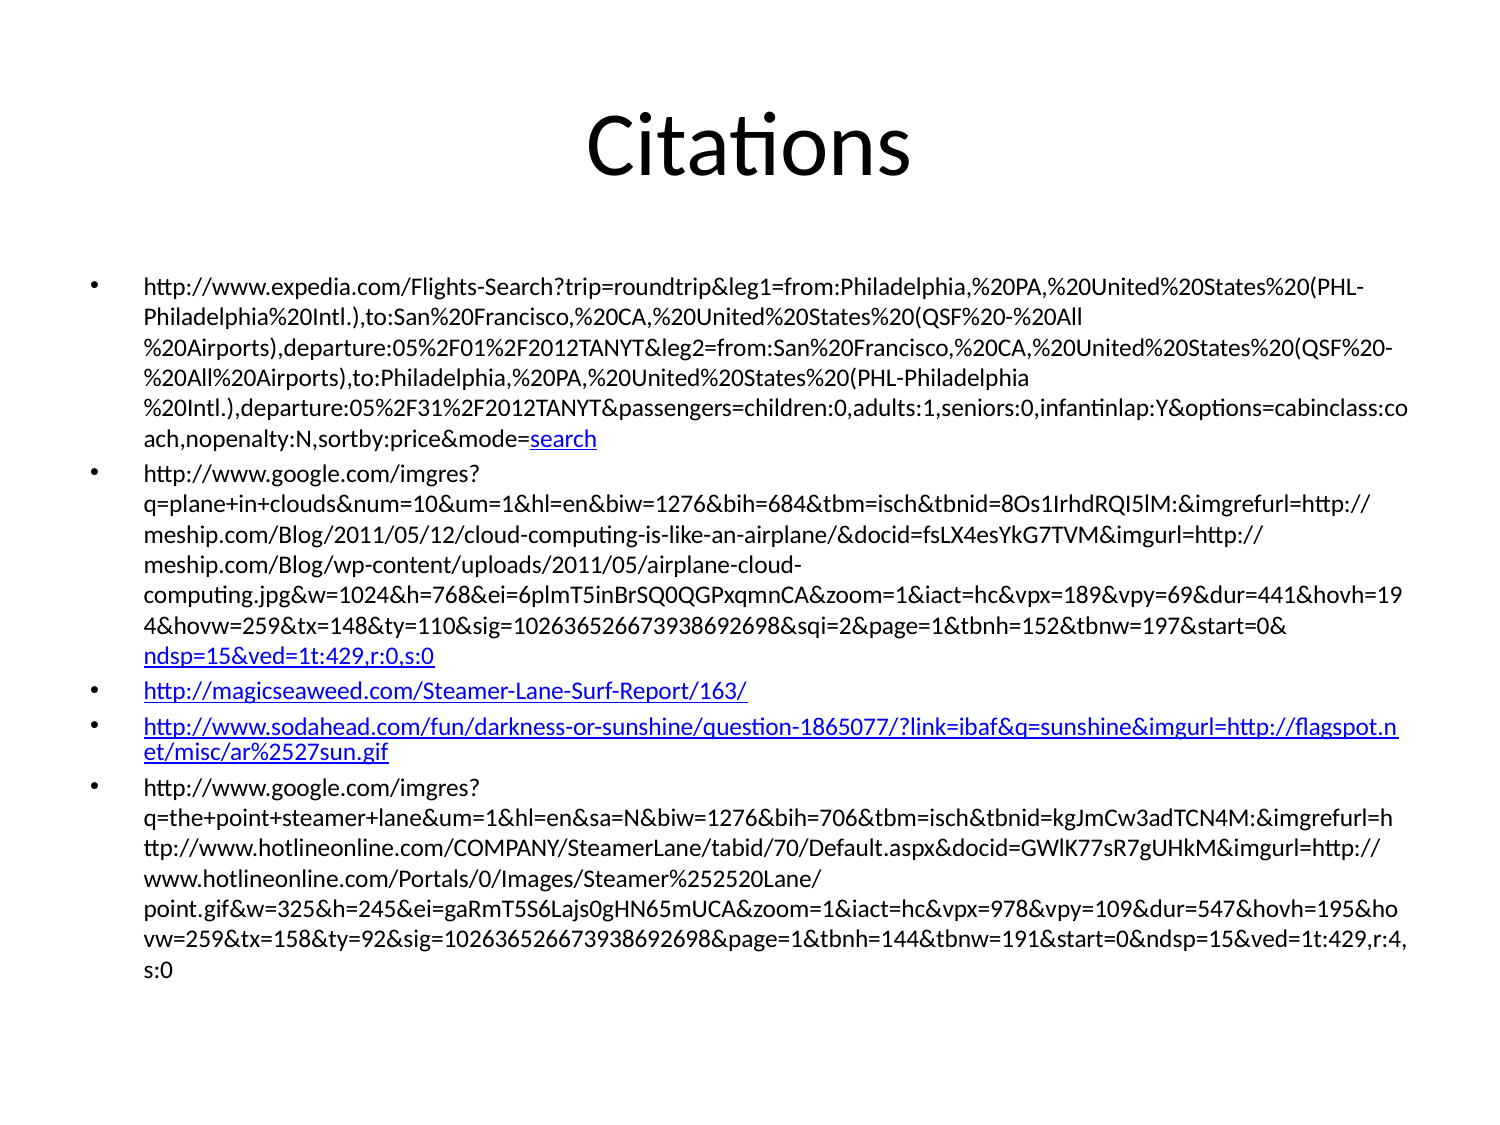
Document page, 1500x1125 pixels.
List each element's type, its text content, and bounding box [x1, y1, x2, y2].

list http://www.expedia.com/Flights-Search?trip=roundtrip&leg1=from:Philadelphia,%20PA,%20United%20States%20(PHL-Philadelphia%20Intl.),to:San%20Francisco,%20CA,%20United%20States%20(QSF%20-%20All%20Airports),departure:05%2F01%2F2012TANYT&leg2=from:San%20Francisco,%20CA,%20United%20States%20(QSF%20-%20All%20Airports),to:Philadelphia,%20PA,%20United%20States%20(PHL-Philadelphia%20Intl.),departure:05%2F31%2F2012TANYT&passengers=children:0,adults:1,seniors:0,infantinlap:Y&options=cabinclass:coach,nopenalty:N,sortby:price&mode=search http://www.google.com/imgres?q=plane+in+clouds&num=10&um=1&hl=en&biw=1276&bih=684&tbm=isch&tbnid=8Os1IrhdRQI5lM:&imgrefurl=http://meship.com/Blog/2011/05/12/cloud-computing-is-like-an-airplane/&docid=fsLX4esYkG7TVM&imgurl=http://meship.com/Blog/wp-content/uploads/2011/05/airplane-cloud-computing.jpg&w=1024&h=768&ei=6plmT5inBrSQ0QGPxqmnCA&zoom=1&iact=hc&vpx=189&vpy=69&dur=441&hovh=194&hovw=259&tx=148&ty=110&sig=102636526673938692698&sqi=2&page=1&tbnh=152&tbnw=197&start=0&ndsp=15&ved=1t:429,r:0,s:0 http://magicseaweed.com/Steamer-Lane-Surf-Report/163/ http://www.sodahead.com/fun/darkness-or-sunshine/question-1865077/?link=ibaf&q=sunshine&imgurl=http://flagspot.net/misc/ar%2527sun.gif http://www.google.com/imgres?q=the+point+steamer+lane&um=1&hl=en&sa=N&biw=1276&bih=706&tbm=isch&tbnid=kgJmCw3adTCN4M:&imgrefurl=http://www.hotlineonline.com/COMPANY/SteamerLane/tabid/70/Default.aspx&docid=GWlK77sR7gUHkM&imgurl=http://www.hotlineonline.com/Portals/0/Images/Steamer%252520Lane/point.gif&w=325&h=245&ei=gaRmT5S6Lajs0gHN65mUCA&zoom=1&iact=hc&vpx=978&vpy=109&dur=547&hovh=195&hovw=259&tx=158&ty=92&sig=102636526673938692698&page=1&tbnh=144&tbnw=191&start=0&ndsp=15&ved=1t:429,r:4,s:0 [75, 262, 1425, 1005]
title Citations [75, 45, 1425, 233]
